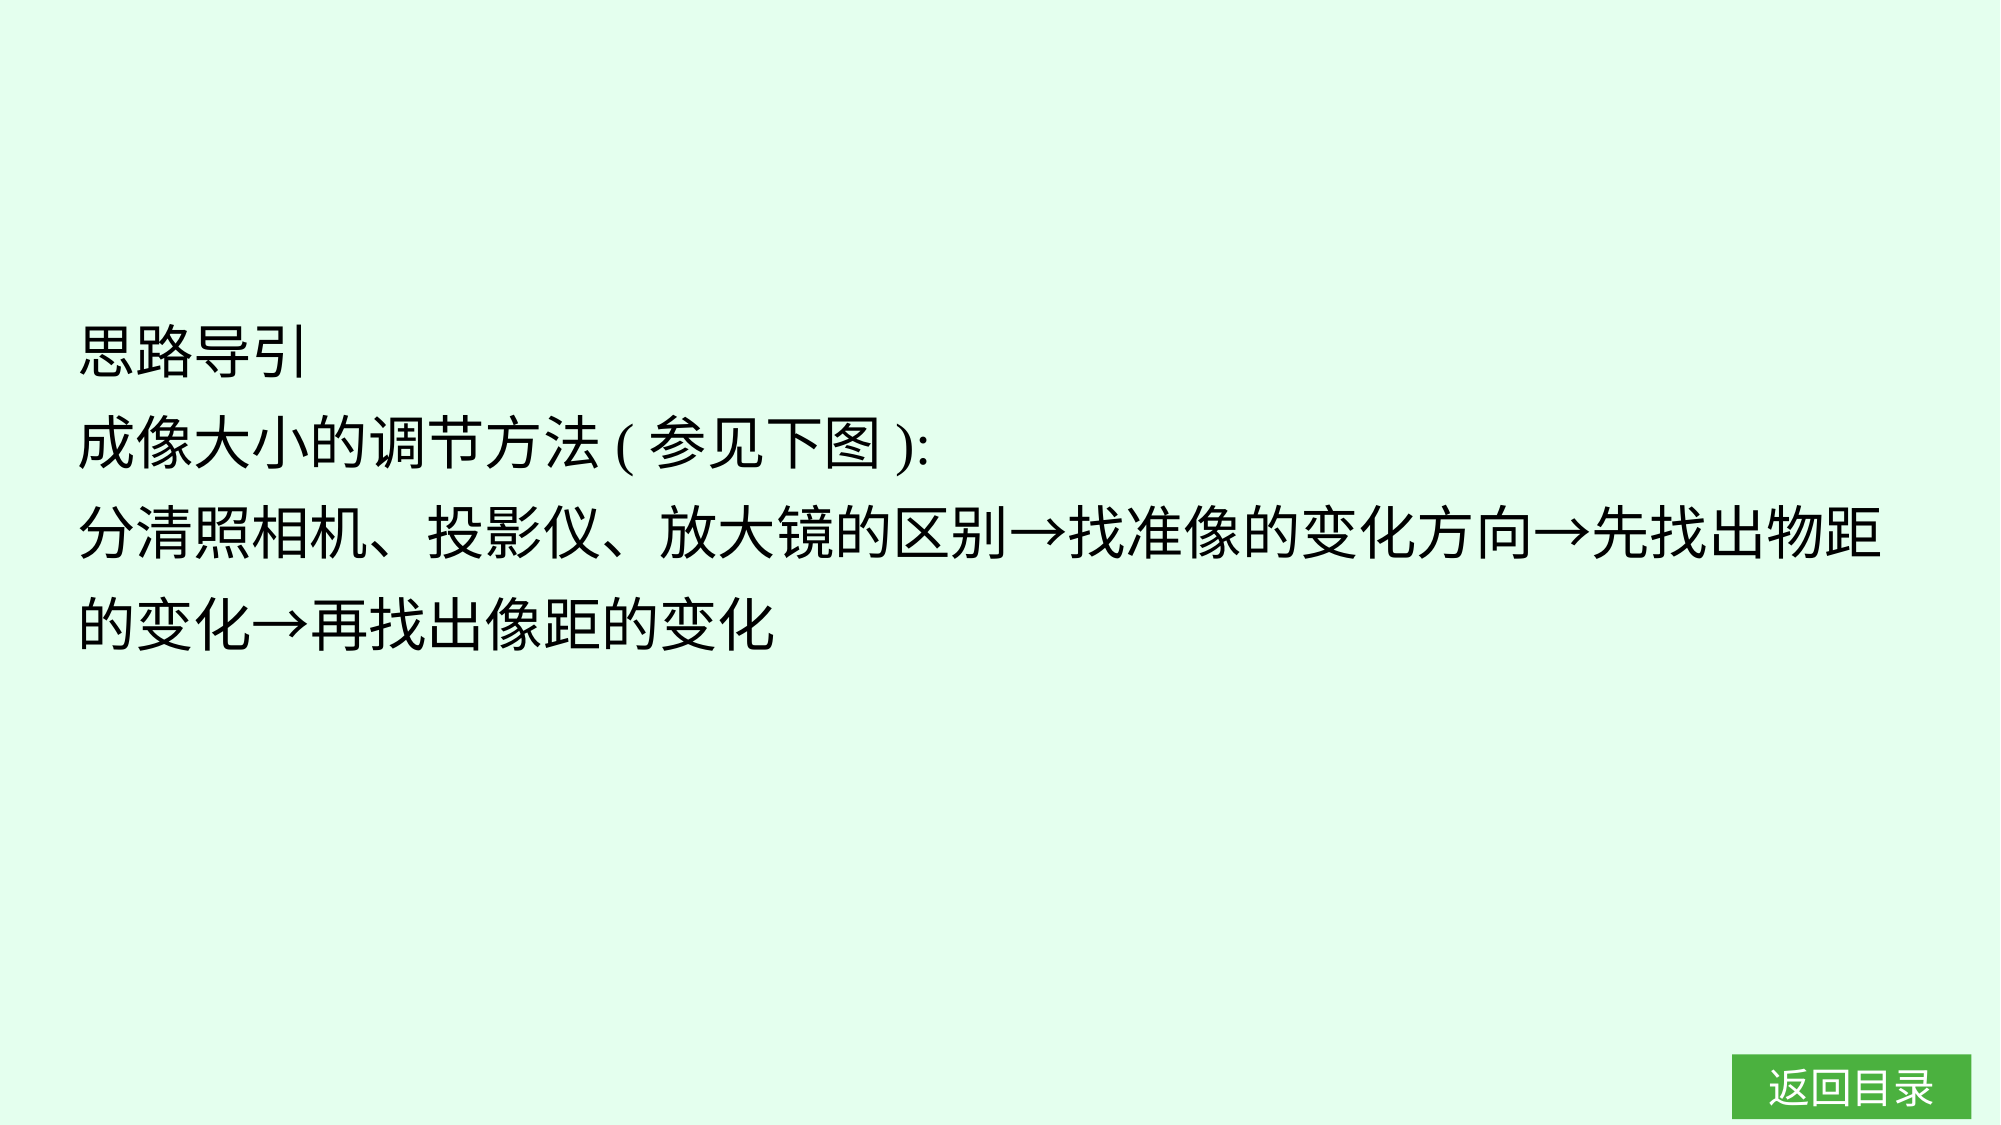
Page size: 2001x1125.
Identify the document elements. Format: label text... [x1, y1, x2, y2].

text_box 思路导引 成像大小的调节方法(参见下图): 分清照相机、投影仪、放大镜的区别→找准像的变化方向→先找出物距的变化→再找出像距的变化 [62, 286, 1938, 665]
